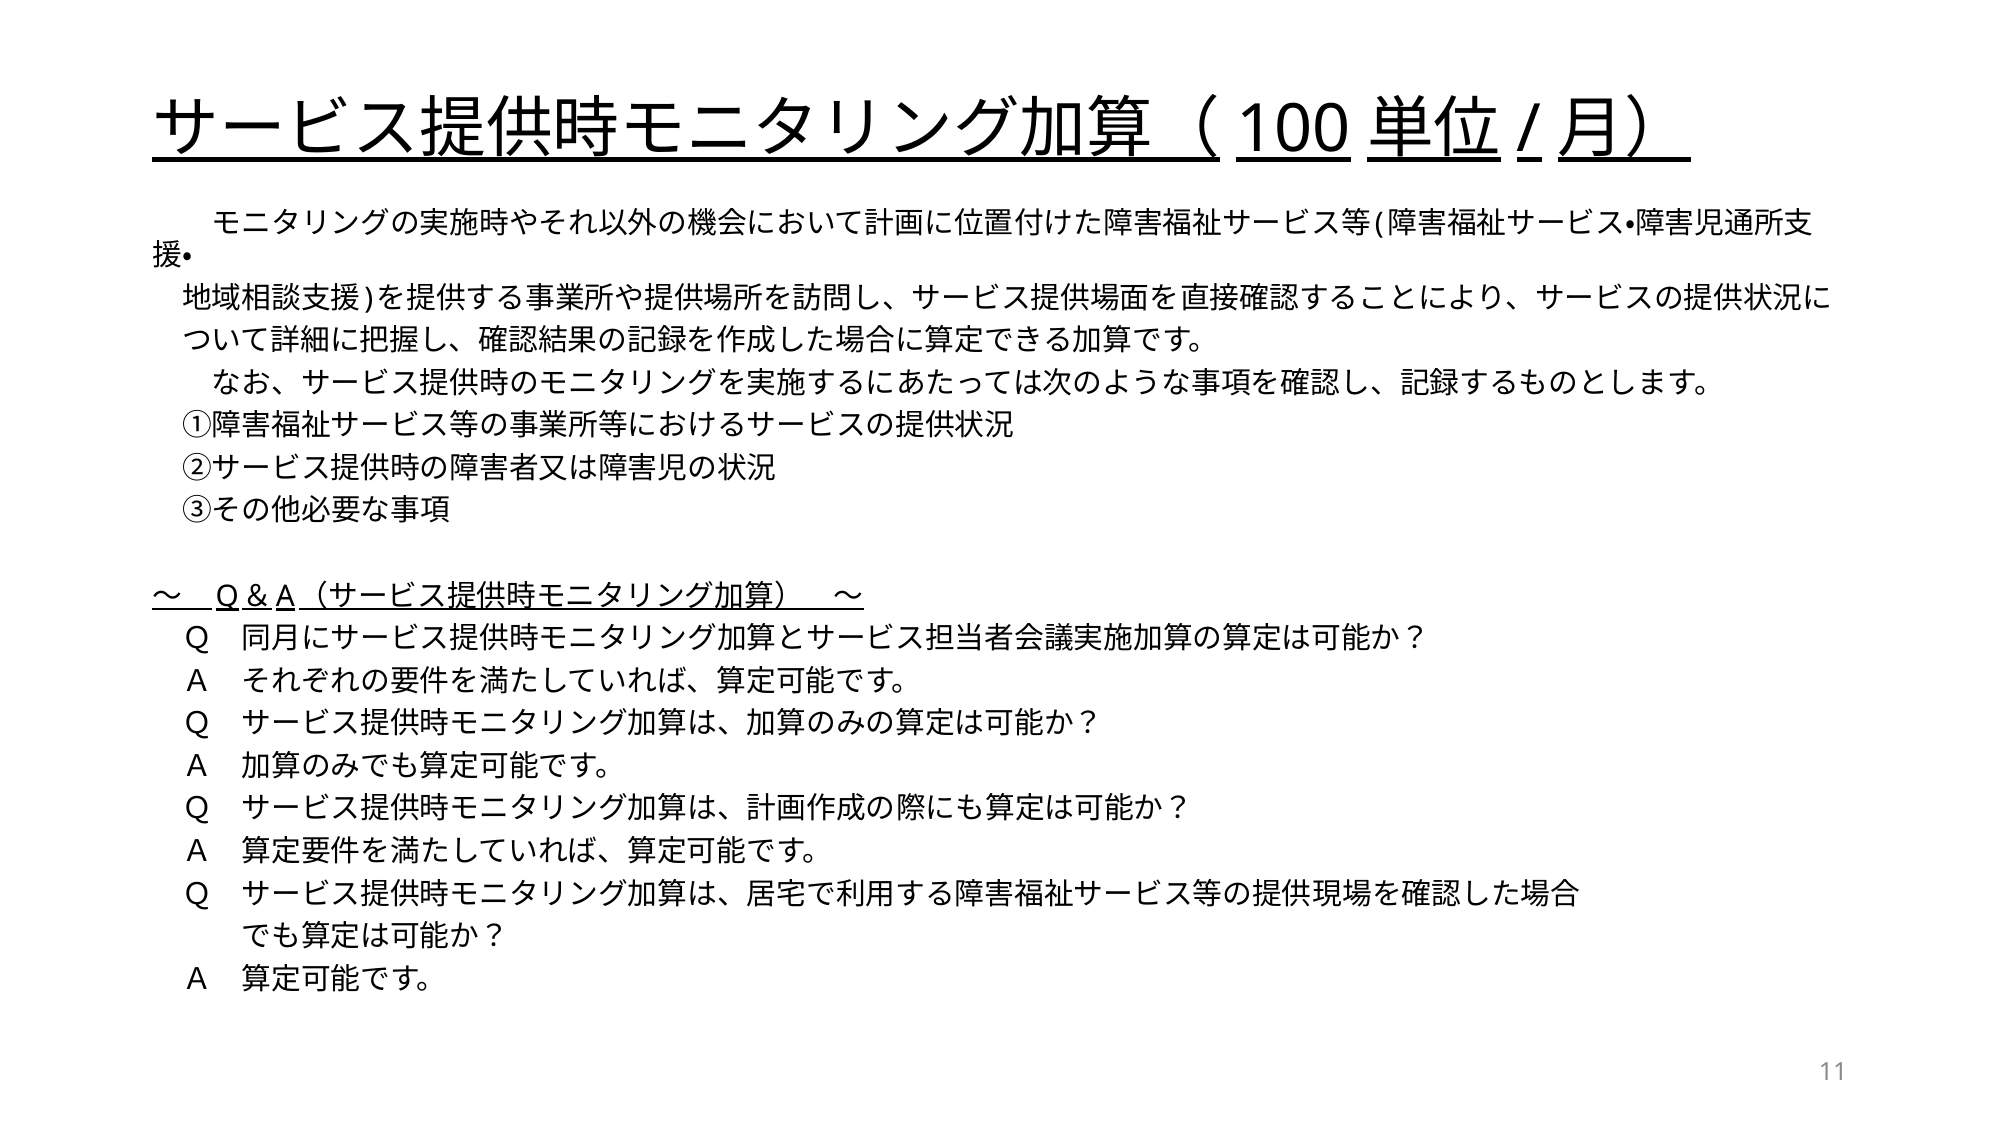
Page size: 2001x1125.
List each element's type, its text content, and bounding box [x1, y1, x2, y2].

title サービス提供時モニタリング加算（100単位/月） [137, 59, 1762, 200]
slide_number 11 [1412, 1042, 1863, 1103]
list モニタリングの実施時やそれ以外の機会において計画に位置付けた障害福祉サービス等(障害福祉サービス・障害児通所支援・ 地域相談支援)を提供する事業所や提供場所を訪問し、サービス提供場面を直接確認することにより、サービスの提供状況に ついて詳細に把握し、確認結果の記録を作成した場合に算定できる加算です。 なお、サービス提供時のモニタリングを実施するにあたっては次のような事項を確認し、記録するものとします。 ①障害福祉サービス等の事業所等におけるサービスの提供状況 ②サービス提供時の障害者又は障害児の状況 ③その他必要な事項 ～ Q＆A（サービス提供時モニタリング加算） ～ Ｑ 同月にサービス提供時モニタリング加算とサービス担当者会議実施加算の算定は可能か？ Ａ それぞれの要件を満たしていれば、算定可能です。 Ｑ サービス提供時モニタリング加算は、加算のみの算定は可能か？ Ａ 加算のみでも算定可能です。 Ｑ サービス提供時モニタリング加算は、計画作成の際にも算定は可能か？ Ａ 算定要件を満たしていれば、算定可能です。 Ｑ サービス提供時モニタリング加算は、居宅で利用する障害福祉サービス等の提供現場を確認した場合 でも算定は可能か？ Ａ 算定可能です。 [137, 200, 1863, 1014]
